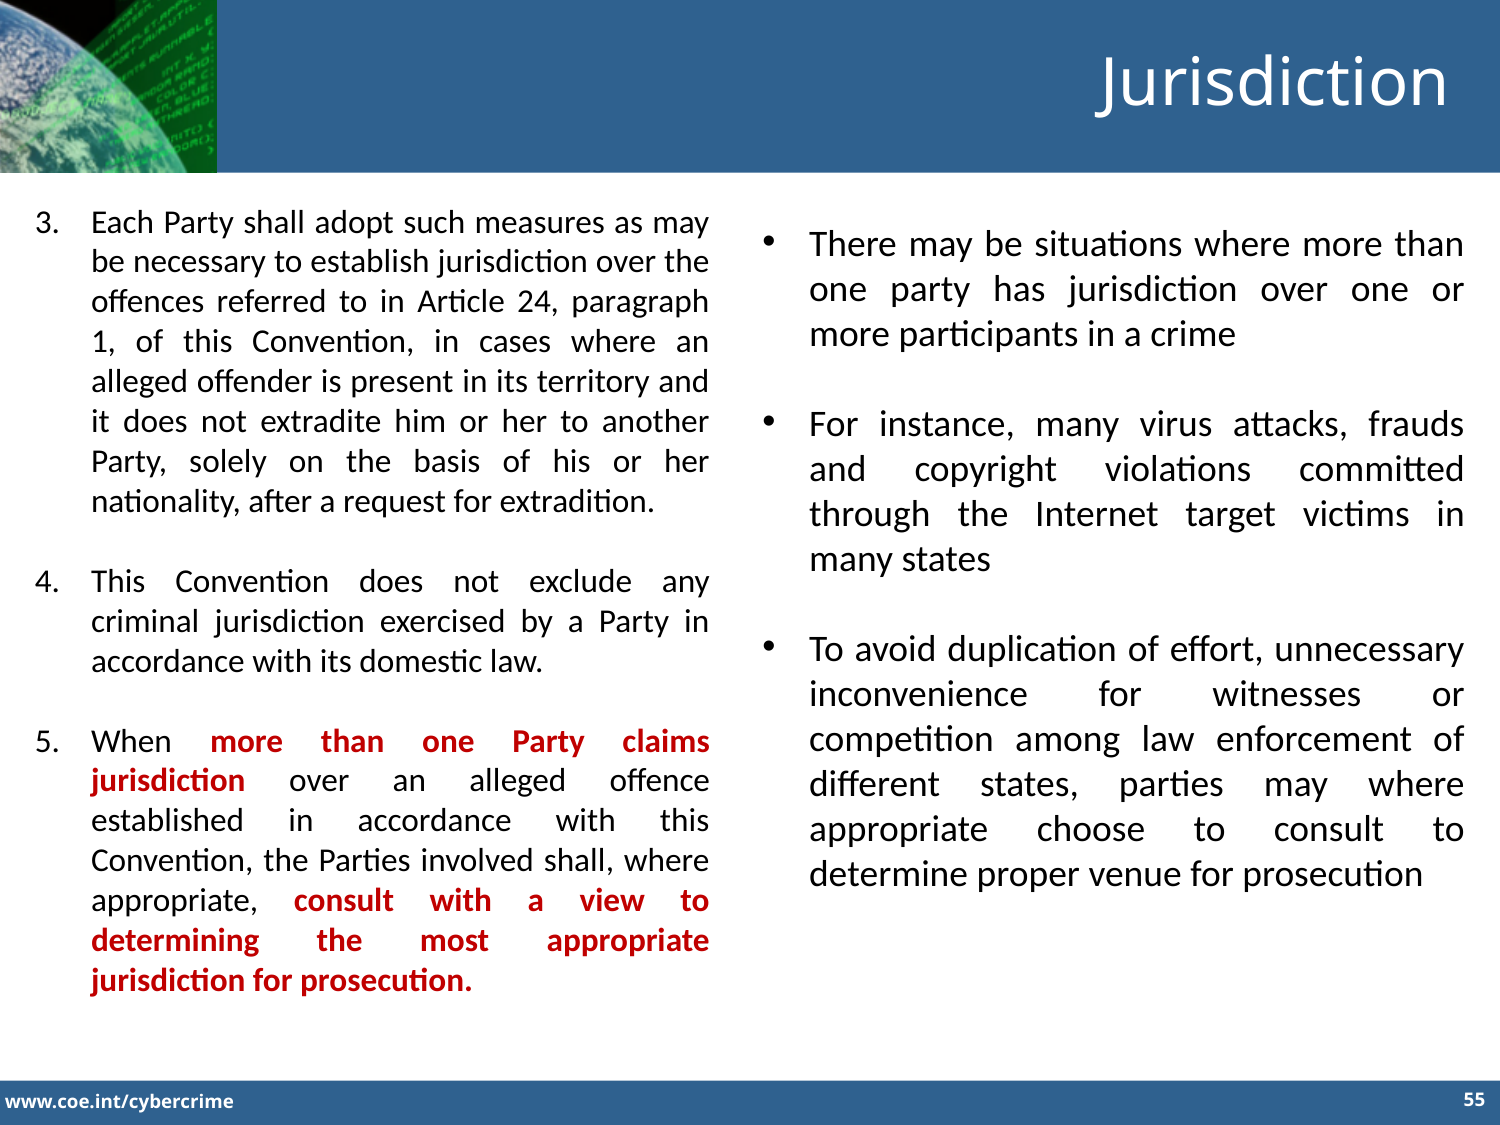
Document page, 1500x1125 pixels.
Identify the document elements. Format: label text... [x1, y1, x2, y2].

text_box There may be situations where more than one party has jurisdiction over one or more participants in a crime For instance, many virus attacks, frauds and copyright violations committed through the Internet target victims in many states To avoid duplication of effort, unnecessary inconvenience for witnesses or competition among law enforcement of different states, parties may where appropriate choose to consult to determine proper venue for prosecution [747, 211, 1480, 901]
text_box Each Party shall adopt such measures as may be necessary to establish jurisdiction over the offences referred to in Article 24, paragraph 1, of this Convention, in cases where an alleged offender is present in its territory and it does not extradite him or her to another Party, solely on the basis of his or her nationality, after a request for extradition. This Convention does not exclude any criminal jurisdiction exercised by a Party in accordance with its domestic law. When more than one Party claims jurisdiction over an alleged offence established in accordance with this Convention, the Parties involved shall, where appropriate, consult with a view to determining the most appropriate jurisdiction for prosecution. [19, 192, 726, 1006]
picture [0, 0, 217, 173]
text_box Jurisdiction [230, 31, 1483, 126]
